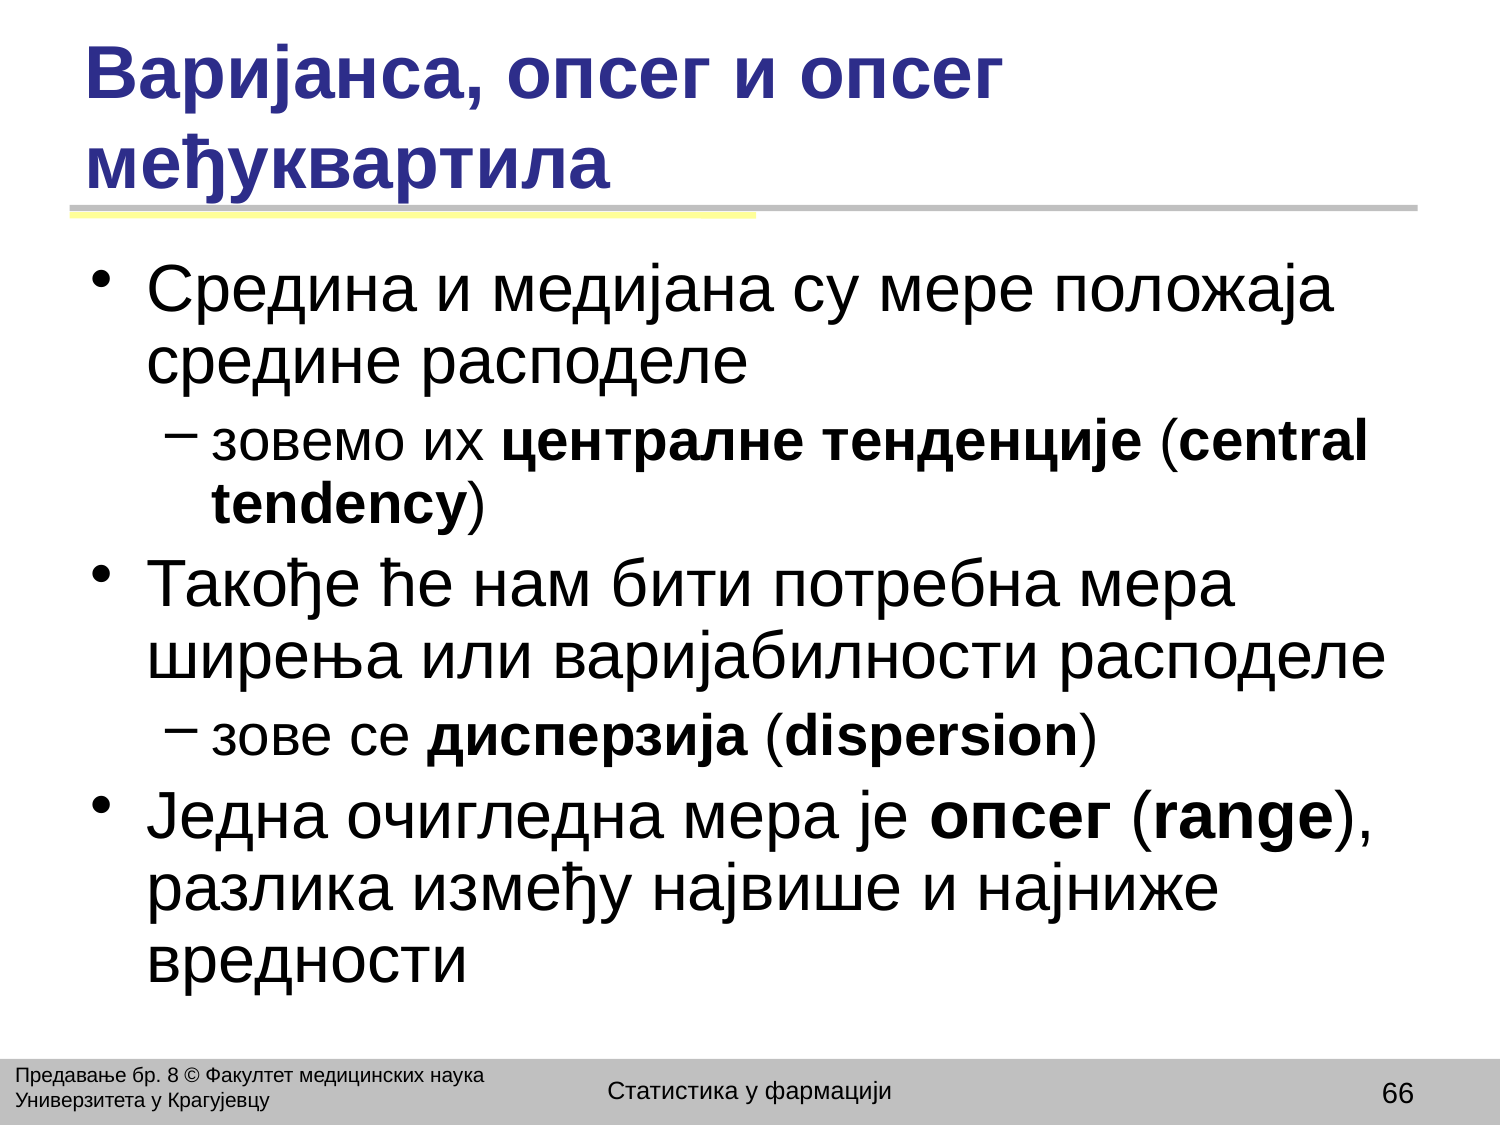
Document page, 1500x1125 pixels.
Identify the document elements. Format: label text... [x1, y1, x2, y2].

list Средина и медијана су мере положаја средине расподеле зовемо их централне тенденције (central tendency) Такође ће нам бити потребна мера ширења или варијабилности расподеле зове се дисперзија (dispersion) Jедна очигледна мера је опсег (range), разлика између највише и најниже вредности [74, 246, 1426, 1023]
slide_number Предавање бр. 8 © Факултет медицинских наука Универзитета у Крагујевцу [0, 1053, 631, 1108]
footer Статистика у фармацији [512, 1066, 988, 1125]
title Варијанса, опсег и опсег међуквартила [69, 19, 1426, 208]
slide_number 66 [1079, 1066, 1430, 1125]
